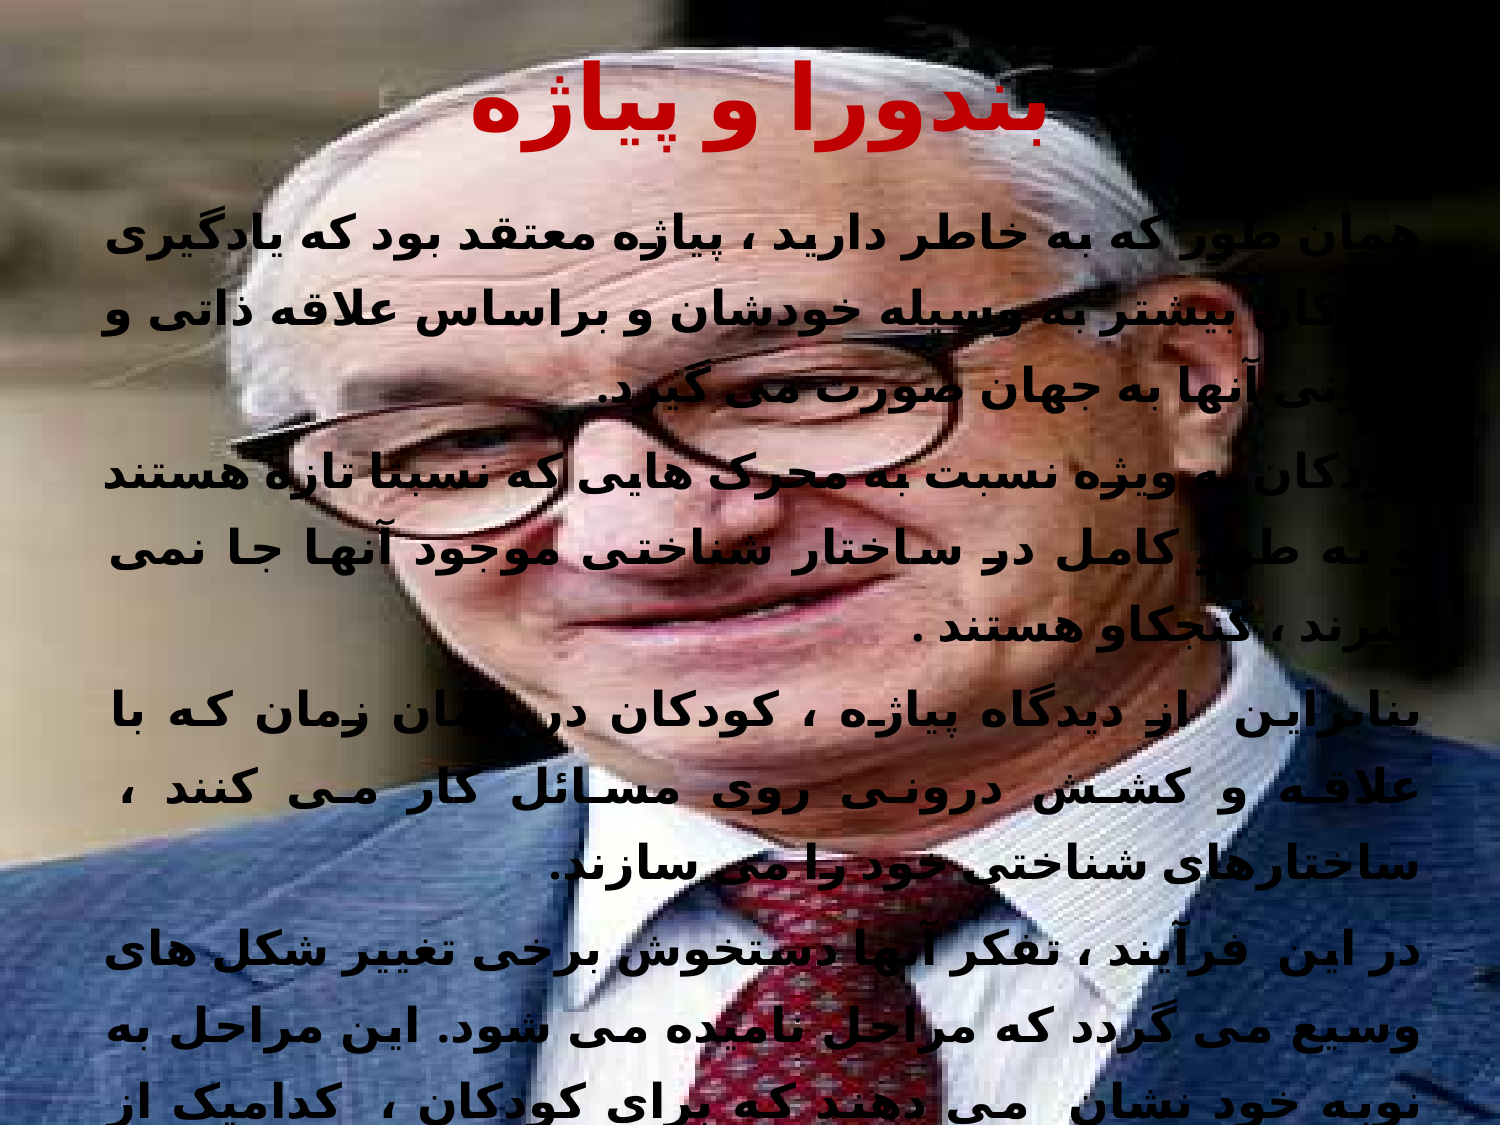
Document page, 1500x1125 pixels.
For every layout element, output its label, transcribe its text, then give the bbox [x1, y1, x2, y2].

list همان طور که به خاطر دارید ، پیاژه معتقد بود که یادگیری کودکان بیشتر به وسیله خودشان و براساس علاقه ذاتی و درونی آنها به جهان صورت می گیرد. کودکان به ویژه نسبت به محرک هایی که نسبتا تازه هستند و به طور کامل در ساختار شناختی موجود آنها جا نمی گیرند ، کنجکاو هستند . بنابراین از دیدگاه پیاژه ، کودکان در همان زمان که با علاقه و کشش درونی روی مسائل کار می کنند ، ساختارهای شناختی خود را می سازند. در این فرآیند ، تفکر آنها دستخوش برخی تغییر شکل های وسیع می گردد که مراحل نامیده می شود. این مراحل به نوبه خود نشان می دهند که برای کودکان ، کدامیک از مسائل جدید جالب ترین مسائل هستند. بنابراین آنها نسبت به وقایع و فعالیت هایی که تا حدی فراسوی سطح حاضر آنها هستند ، کنجکاوی به خرج می دهند . [87, 174, 1438, 1000]
picture [0, 0, 1500, 1125]
title بندورا و پیاژه [75, 0, 1425, 188]
